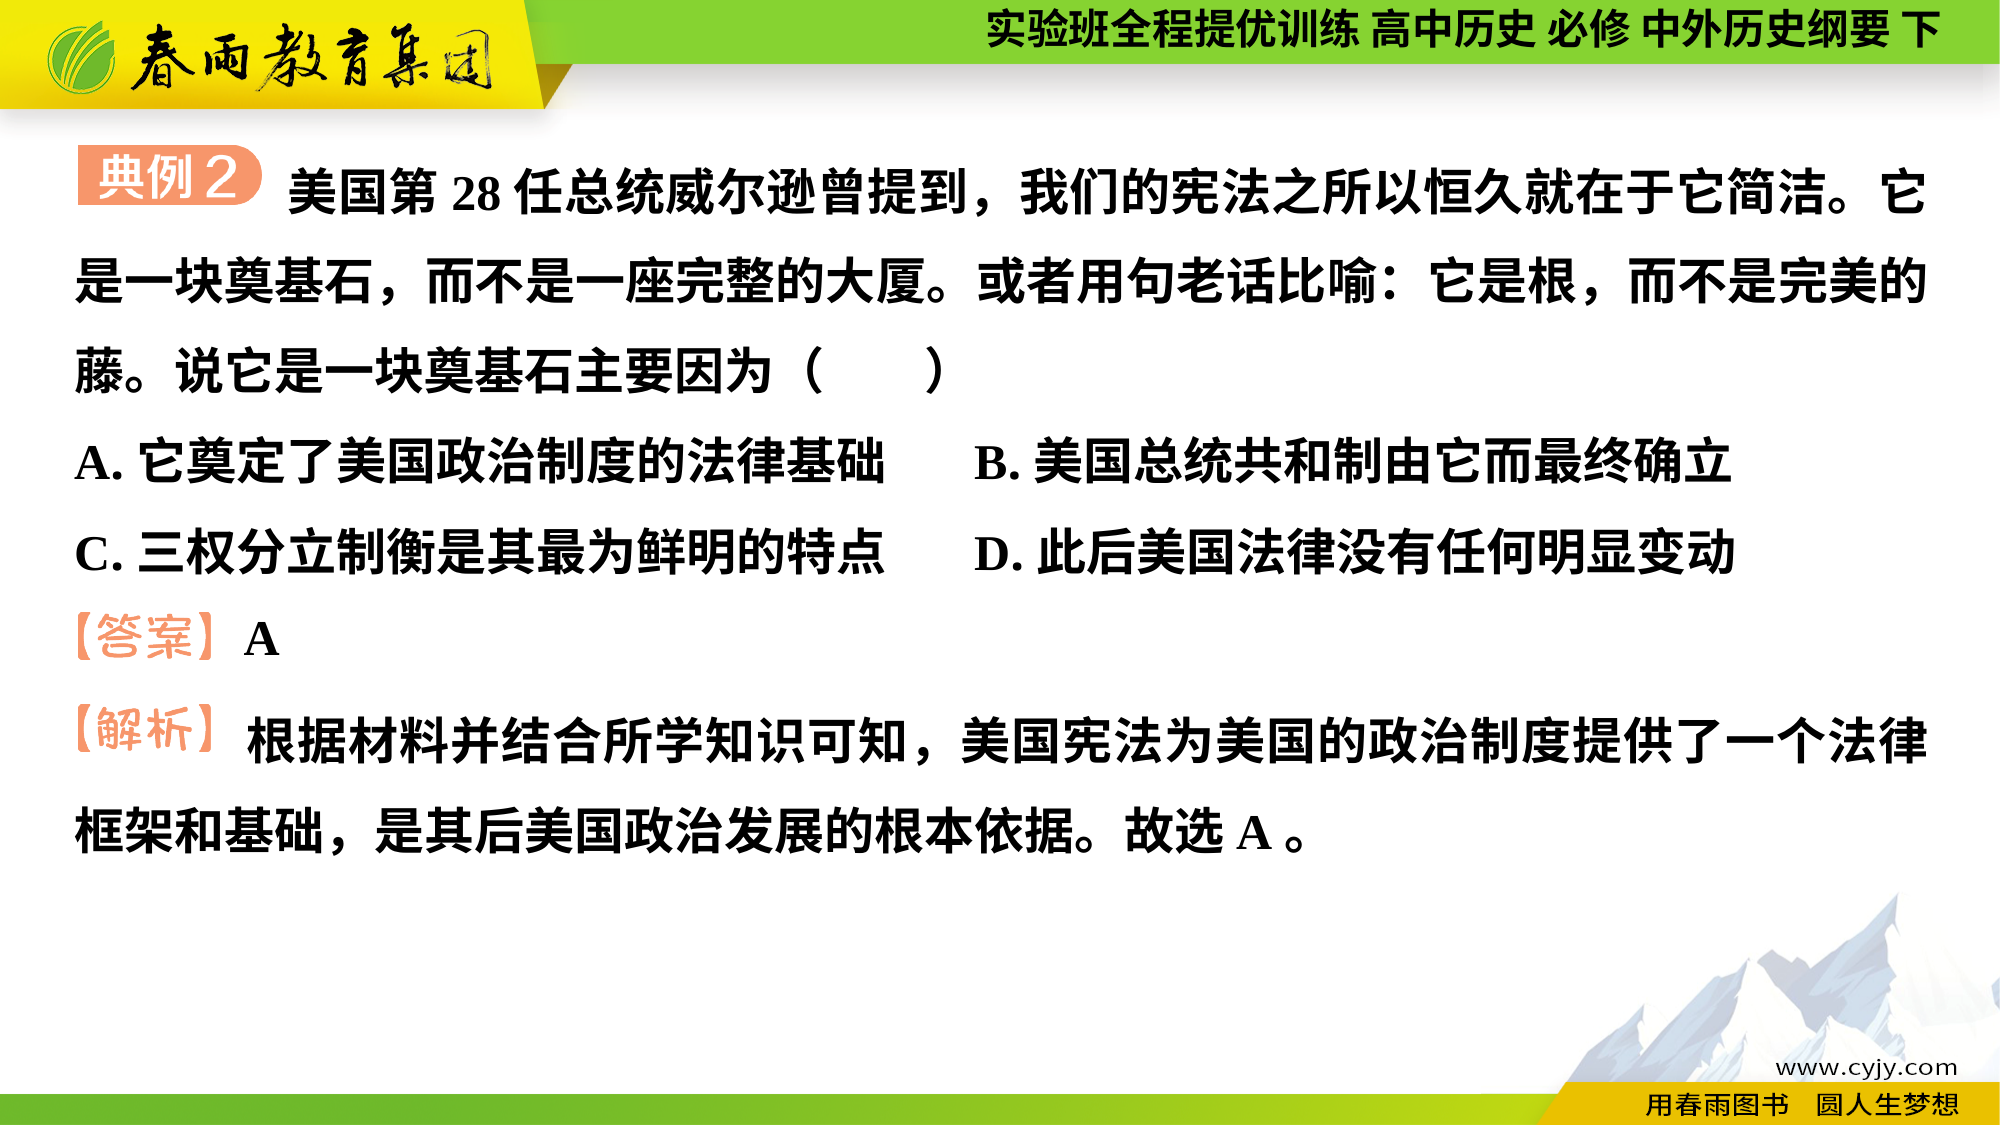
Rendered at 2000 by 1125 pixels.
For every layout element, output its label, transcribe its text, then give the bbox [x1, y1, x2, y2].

list 美国第28任总统威尔逊曾提到，我们的宪法之所以恒久就在于它简洁。它是一块奠基石，而不是一座完整的大厦。或者用句老话比喻：它是根，而不是完美的藤。说它是一块奠基石主要因为（ ） A.它奠定了美国政治制度的法律基础 B.美国总统共和制由它而最终确立 C.三权分立制衡是其最为鲜明的特点 D.此后美国法律没有任何明显变动 [59, 122, 1944, 592]
picture [0, 0, 2000, 1125]
text_box A [228, 597, 295, 672]
text_box 根据材料并结合所学知识可知，美国宪法为美国的政治制度提供了一个法律框架和基础，是其后美国政治发展的根本依据。故选A。 [59, 672, 1944, 868]
